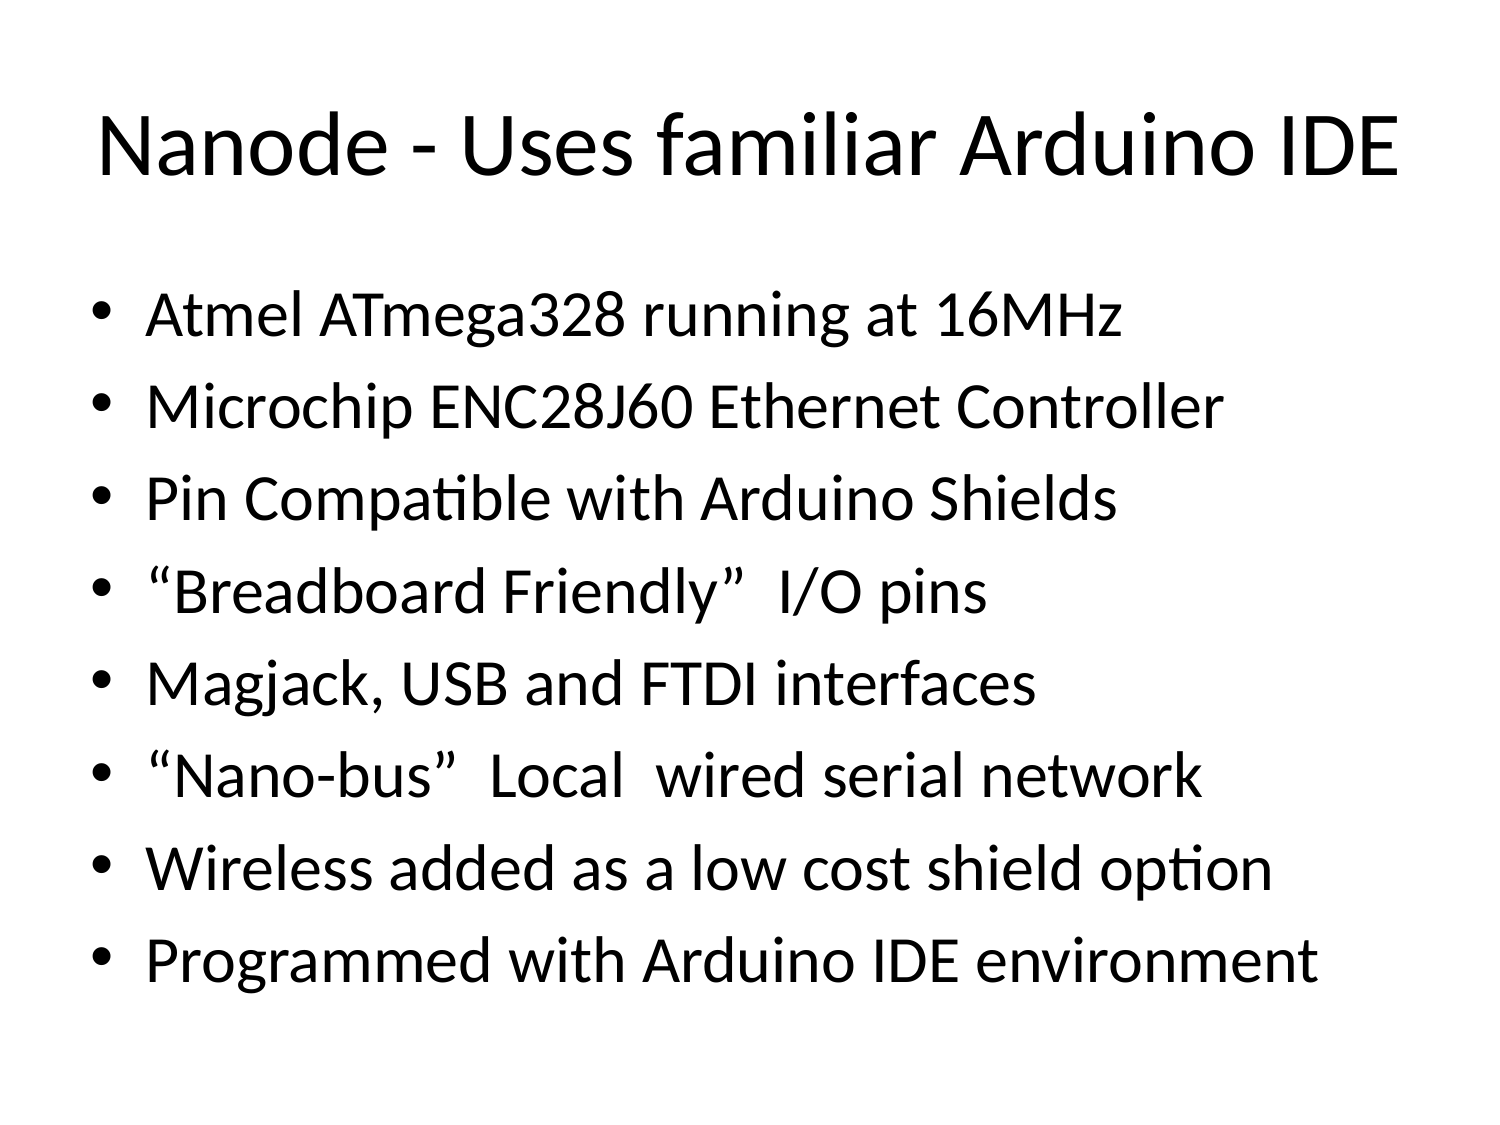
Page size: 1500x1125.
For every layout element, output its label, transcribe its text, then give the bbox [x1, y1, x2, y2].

title Nanode - Uses familiar Arduino IDE [75, 45, 1425, 233]
list Atmel ATmega328 running at 16MHz Microchip ENC28J60 Ethernet Controller Pin Compatible with Arduino Shields “Breadboard Friendly” I/O pins Magjack, USB and FTDI interfaces “Nano-bus” Local wired serial network Wireless added as a low cost shield option Programmed with Arduino IDE environment [75, 262, 1425, 1005]
